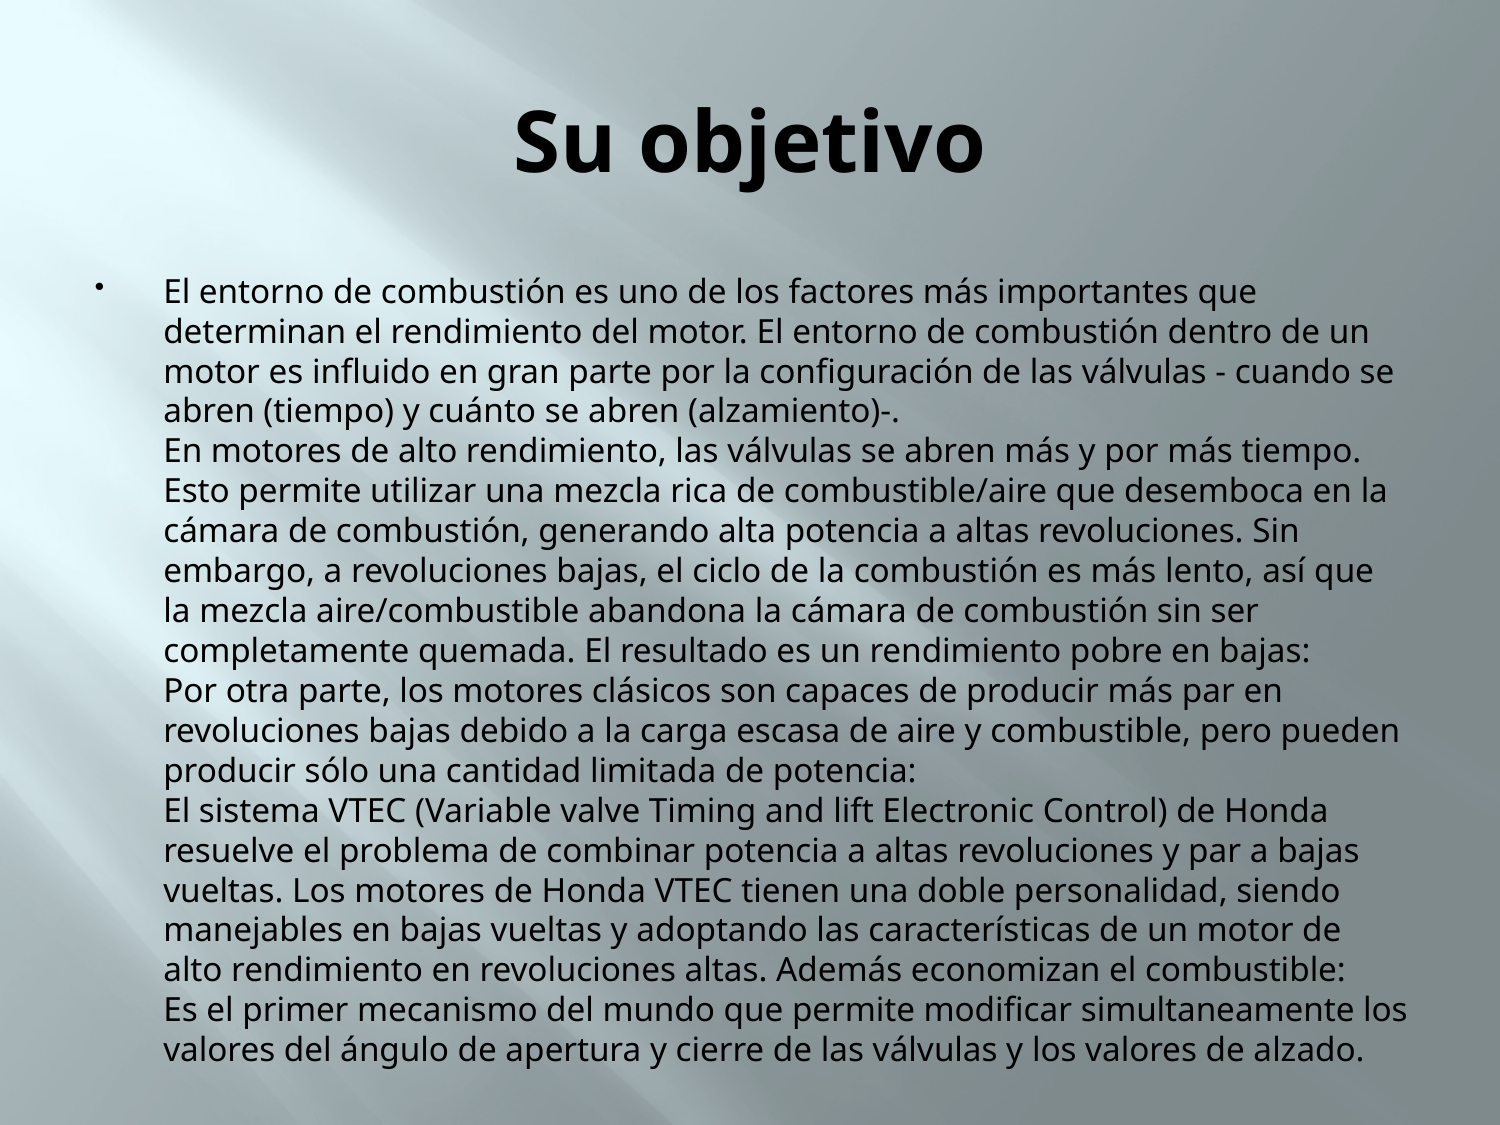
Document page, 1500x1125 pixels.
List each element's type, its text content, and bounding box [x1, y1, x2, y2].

list El entorno de combustión es uno de los factores más importantes que determinan el rendimiento del motor. El entorno de combustión dentro de un motor es influido en gran parte por la configuración de las válvulas - cuando se abren (tiempo) y cuánto se abren (alzamiento)-. En motores de alto rendimiento, las válvulas se abren más y por más tiempo. Esto permite utilizar una mezcla rica de combustible/aire que desemboca en la cámara de combustión, generando alta potencia a altas revoluciones. Sin embargo, a revoluciones bajas, el ciclo de la combustión es más lento, así que la mezcla aire/combustible abandona la cámara de combustión sin ser completamente quemada. El resultado es un rendimiento pobre en bajas: Por otra parte, los motores clásicos son capaces de producir más par en revoluciones bajas debido a la carga escasa de aire y combustible, pero pueden producir sólo una cantidad limitada de potencia: El sistema VTEC (Variable valve Timing and lift Electronic Control) de Honda resuelve el problema de combinar potencia a altas revoluciones y par a bajas vueltas. Los motores de Honda VTEC tienen una doble personalidad, siendo manejables en bajas vueltas y adoptando las características de un motor de alto rendimiento en revoluciones altas. Además economizan el combustible: Es el primer mecanismo del mundo que permite modificar simultaneamente los valores del ángulo de apertura y cierre de las válvulas y los valores de alzado. [58, 262, 1425, 1067]
title Su objetivo [75, 45, 1425, 233]
